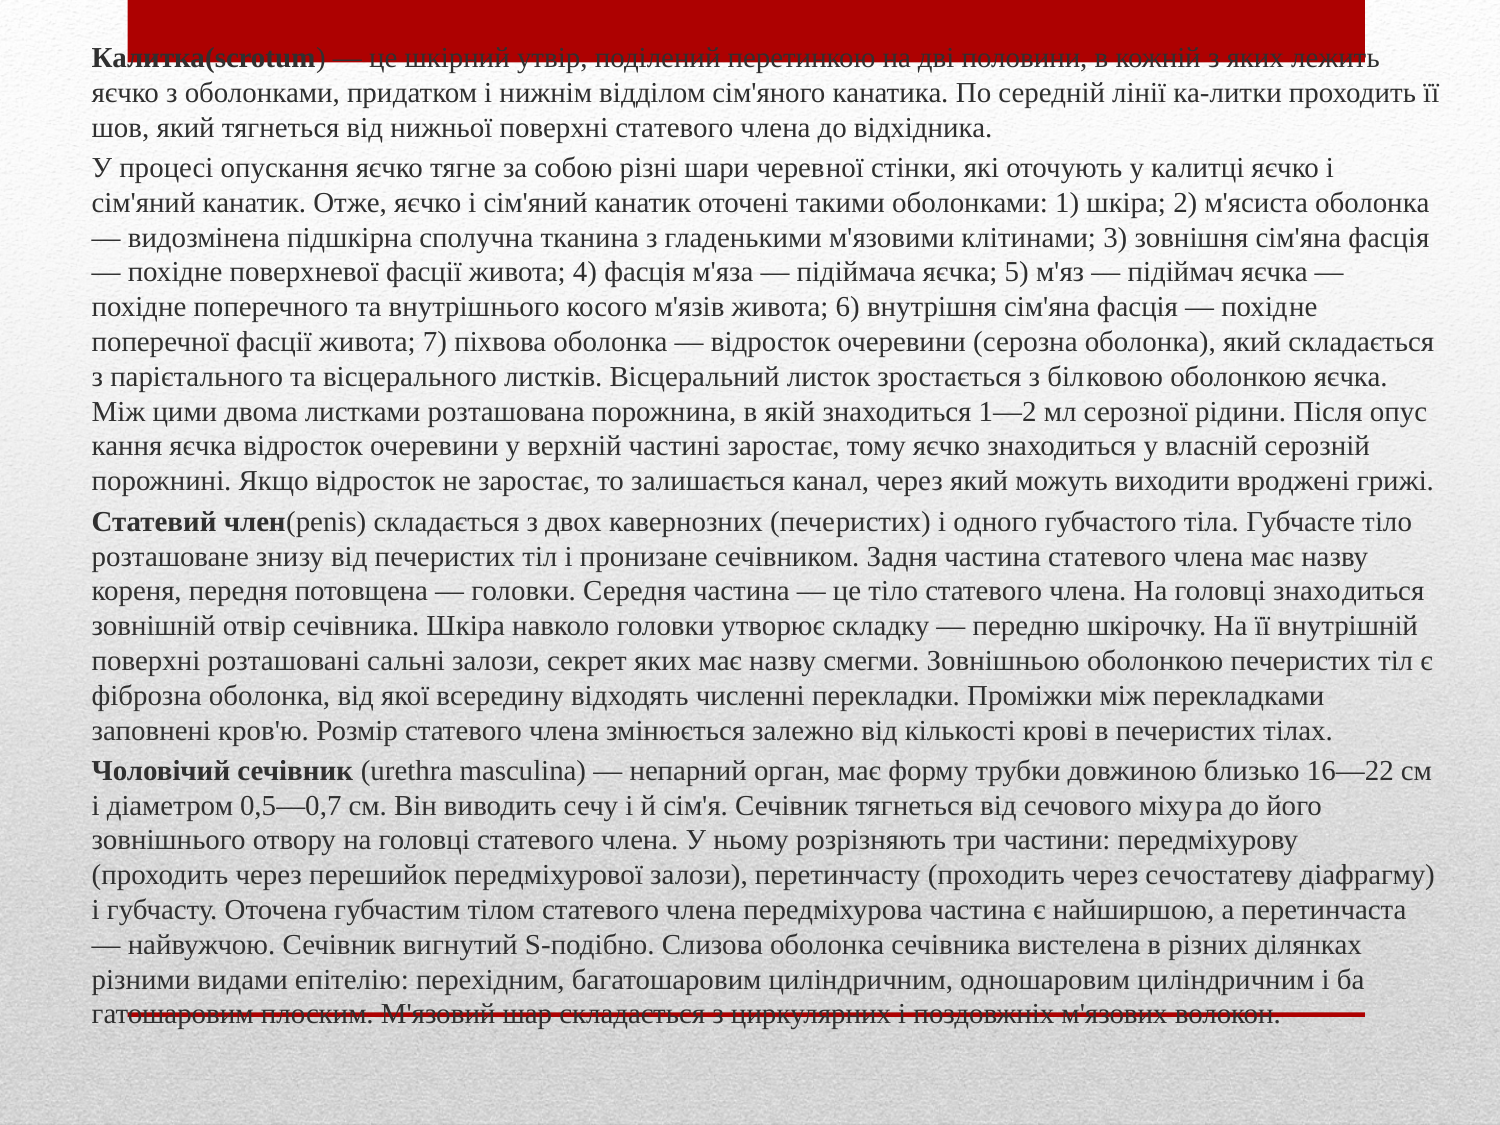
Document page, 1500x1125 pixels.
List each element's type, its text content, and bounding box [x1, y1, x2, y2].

list Калитка(scrotum) — це шкірний утвір, поділений перетинкою на дві половини, в кожній з яких лежить яєчко з оболонками, при­датком і нижнім відділом сім'яного канатика. По середній лінії ка-литки проходить її шов, який тягнеться від нижньої поверхні ста­тевого члена до відхідника. У процесі опускання яєчко тягне за собою різні шари черев­ної стінки, які оточують у калитці яєчко і сім'яний канатик. Отже, яєчко і сім'яний канатик оточені такими оболонками: 1) шкіра; 2) м'ясиста оболонка — видозмінена підшкірна сполучна тканина з гладенькими м'язовими клітинами; 3) зовнішня сім'яна фасція — похідне поверхневої фасції живота; 4) фасція м'яза — підіймача яєчка; 5) м'яз — підіймач яєчка — похідне поперечного та внутріш­нього косого м'язів живота; 6) внутрішня сім'яна фасція — похід­не поперечної фасції живота; 7) піхвова оболонка — відросток очеревини (серозна оболонка), який складається з парієтального та вісцерального листків. Вісцеральний листок зростається з біл­ковою оболонкою яєчка. Між цими двома листками розташована порожнина, в якій знаходиться 1—2 мл серозної рідини. Після опус­кання яєчка відросток очеревини у верхній частині заростає, тому яєчко знаходиться у власній серозній порожнині. Якщо відросток не заростає, то залишається канал, через який можуть виходити вроджені грижі. Статевий член(penis) складається з двох кавернозних (пече­ристих) і одного губчастого тіла. Губчасте тіло розташоване зни­зу від печеристих тіл і пронизане сечівником. Задня частина ста­тевого члена має назву кореня, передня потовщена — головки. Середня частина — це тіло статевого члена. На головці знахо­диться зовнішній отвір сечівника. Шкіра навколо головки утворює складку — передню шкірочку. На її внутрішній поверхні розта­шовані сальні залози, секрет яких має назву смегми. Зовнішньою оболонкою печеристих тіл є фіброзна оболонка, від якої всереди­ну відходять численні перекладки. Проміжки між перекладками заповнені кров'ю. Розмір статевого члена змінюється залежно від кількості крові в печеристих тілах. Чоловічий сечівник (urethra masculina) — непарний орган, має форму трубки довжиною близько 16—22 см і діаметром 0,5—0,7 см. Він виводить сечу і й сім'я. Сечівник тягнеться від сечового міху­ра до його зовнішнього отвору на головці статевого члена. У ньому розрізняють три частини: передміхурову (проходить через пере­шийок передміхурової залози), перетинчасту (проходить через се­чостатеву діафрагму) і губчасту. Оточена губчастим тілом статевого члена передміхурова частина є найширшою, а перетинчаста — найвужчою. Сечівник вигнутий S-подібно. Слизова оболонка сечівника вистелена в різних ділянках різними видами епітелію: перехідним, багатошаровим циліндричним, одношаровим циліндричним і ба­гатошаровим плоским. М'язовий шар складається з циркулярних і поздовжніх м'язових волокон. [76, 30, 1459, 1071]
